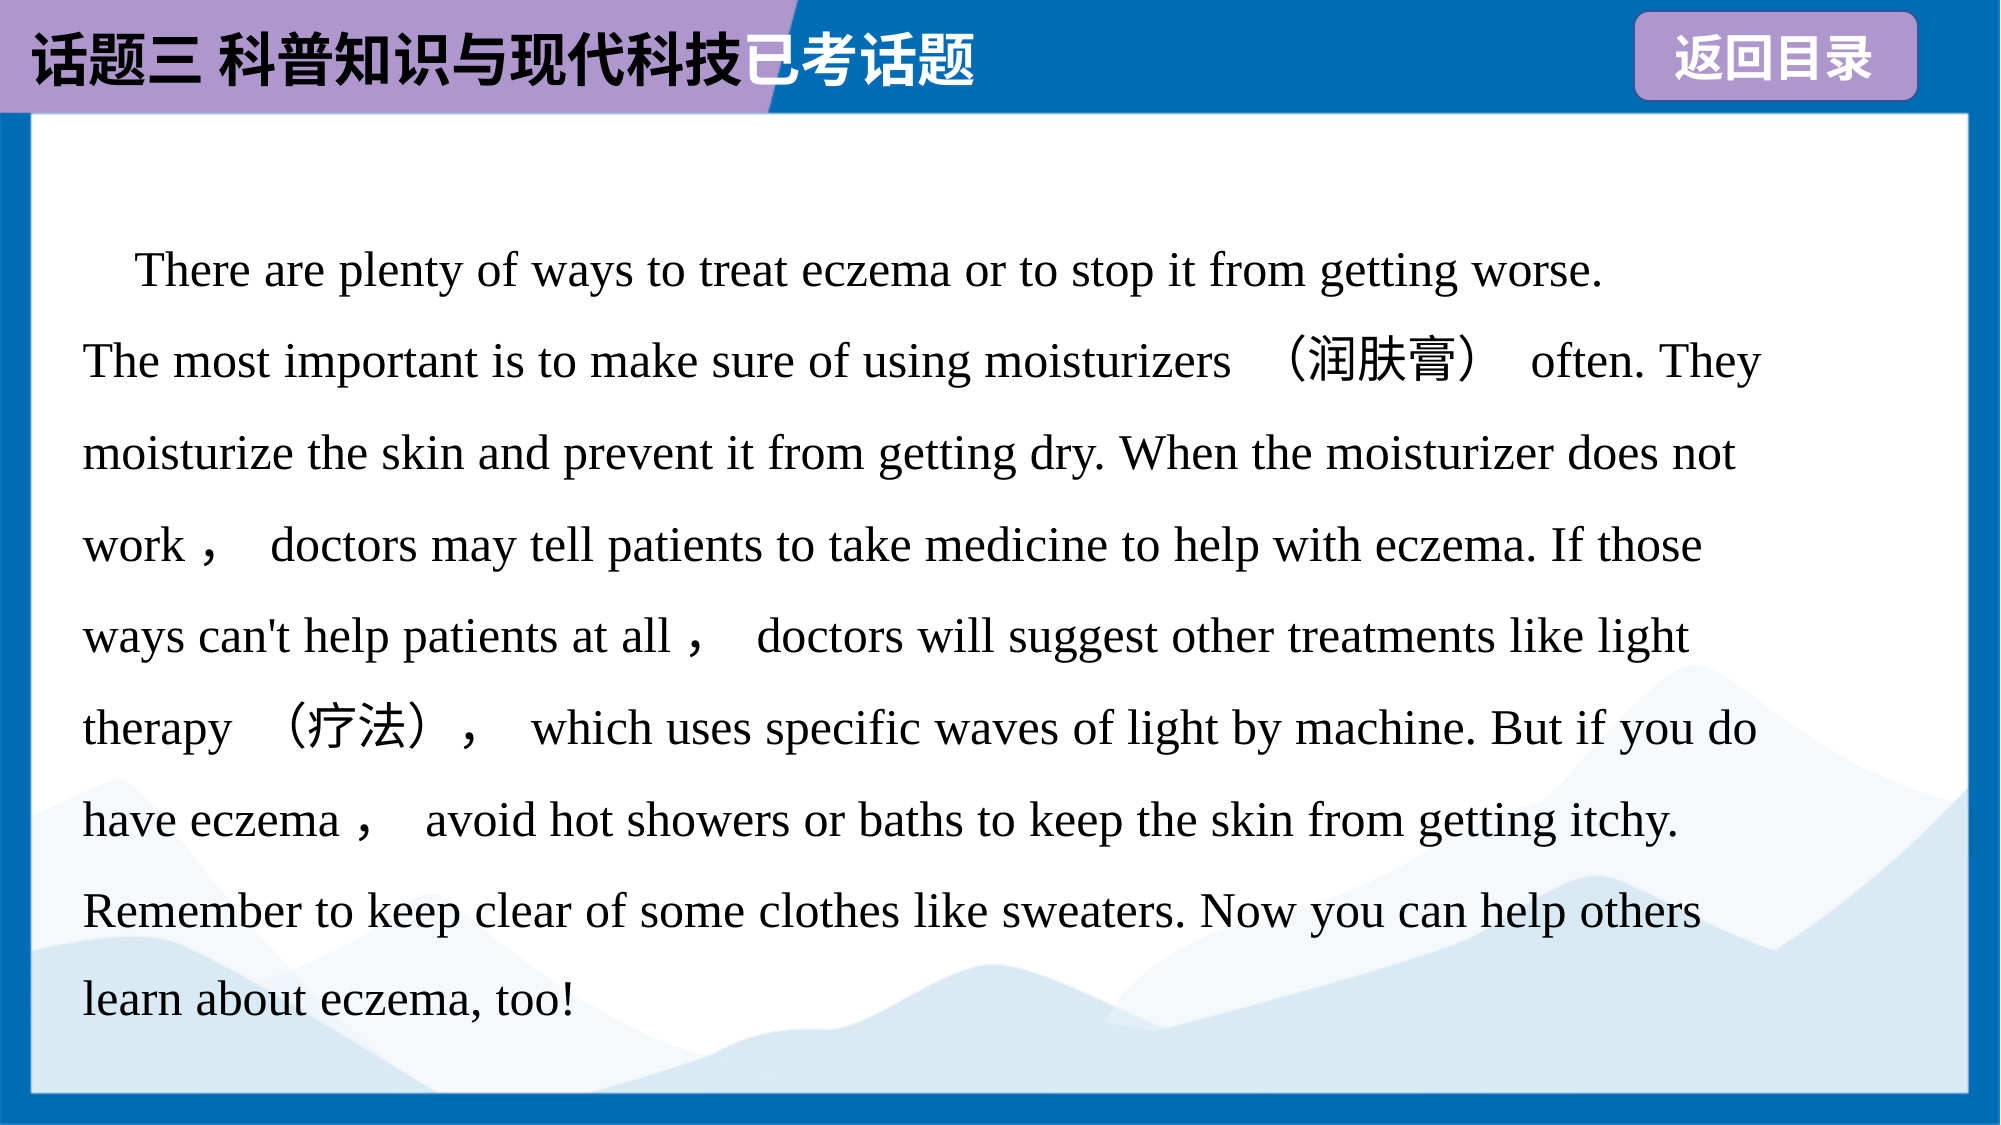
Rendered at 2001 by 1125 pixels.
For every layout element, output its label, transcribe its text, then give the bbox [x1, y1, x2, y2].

text_box There are plenty of ways to treat eczema or to stop it from getting worse. The most important is to make sure of using moisturizers （润肤膏） often. They moisturize the skin and prevent it from getting dry. When the moisturizer does not work， doctors may tell patients to take medicine to help with eczema. If those ways can't help patients at all， doctors will suggest other treatments like light therapy （疗法）， which uses specific waves of light by machine. But if you do have eczema， avoid hot showers or baths to keep the skin from getting itchy. Remember to keep clear of some clothes like sweaters. Now you can help others learn about eczema, too! [82, 204, 1917, 1016]
picture [0, 0, 2000, 1125]
